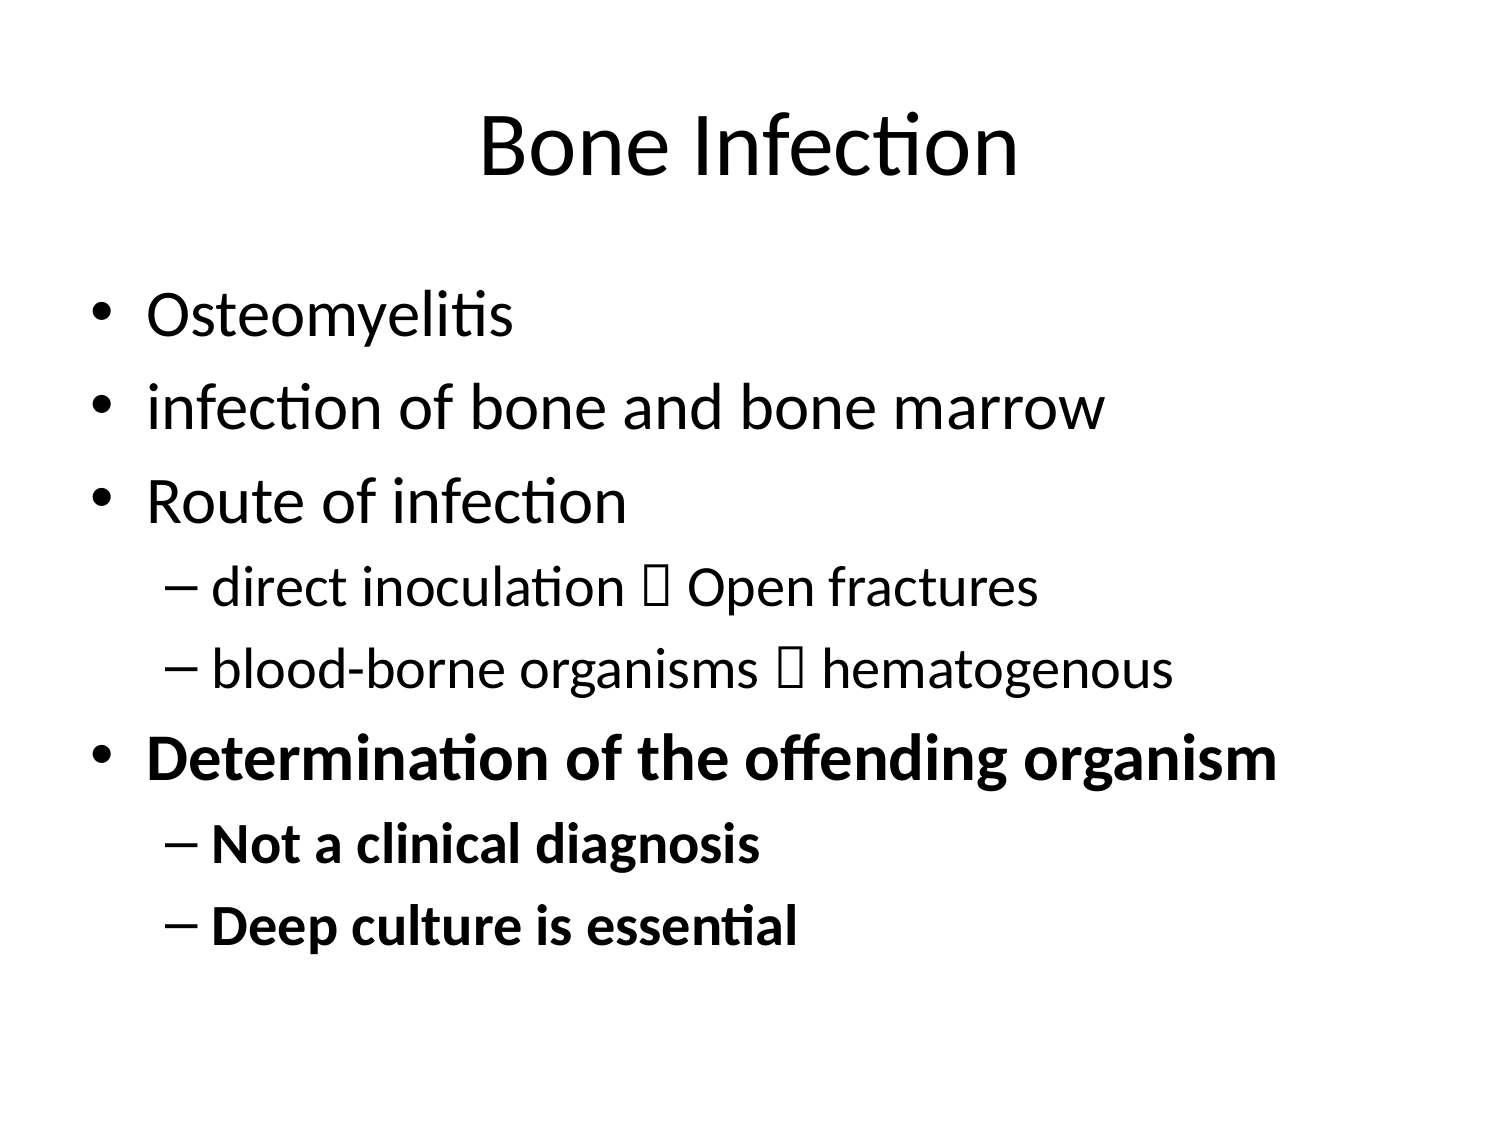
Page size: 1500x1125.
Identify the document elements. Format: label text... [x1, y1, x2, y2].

title Bone Infection [75, 45, 1425, 233]
list Osteomyelitis infection of bone and bone marrow Route of infection direct inoculation  Open fractures blood-borne organisms  hematogenous Determination of the offending organism Not a clinical diagnosis Deep culture is essential [75, 262, 1425, 1005]
